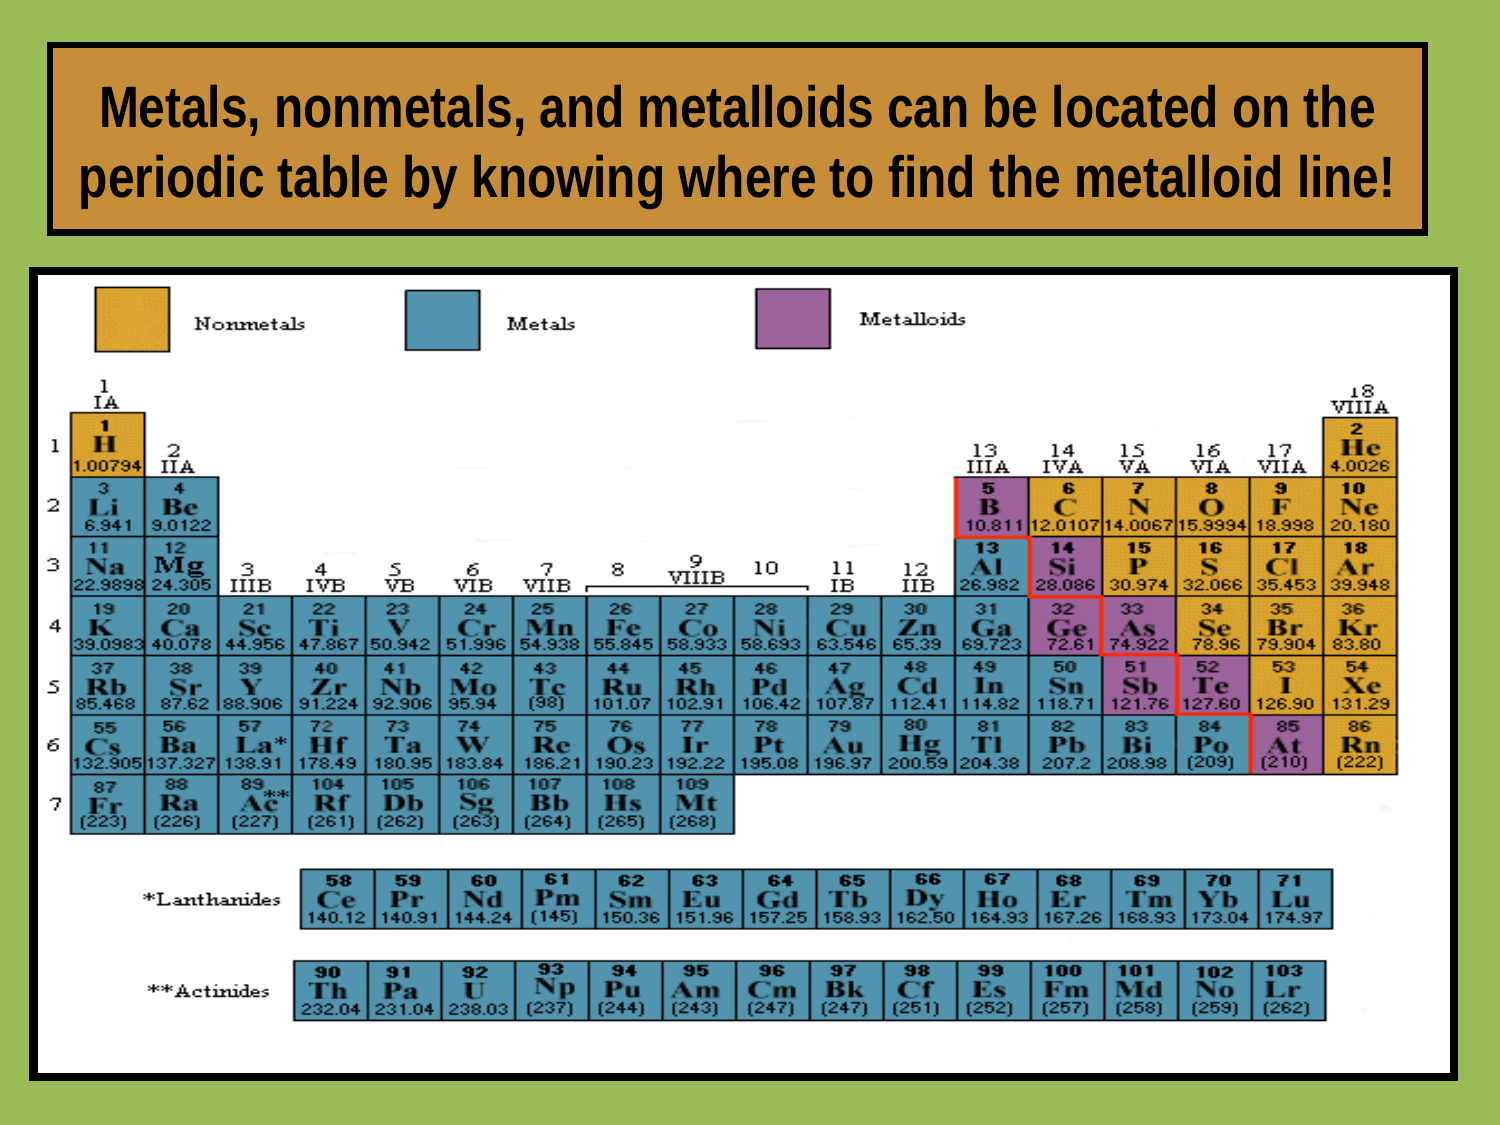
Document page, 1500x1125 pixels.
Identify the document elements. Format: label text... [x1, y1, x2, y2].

title Metals, nonmetals, and metalloids can be located on the periodic table by knowing where to find the metalloid line! [50, 45, 1425, 233]
picture [37, 274, 1451, 1074]
